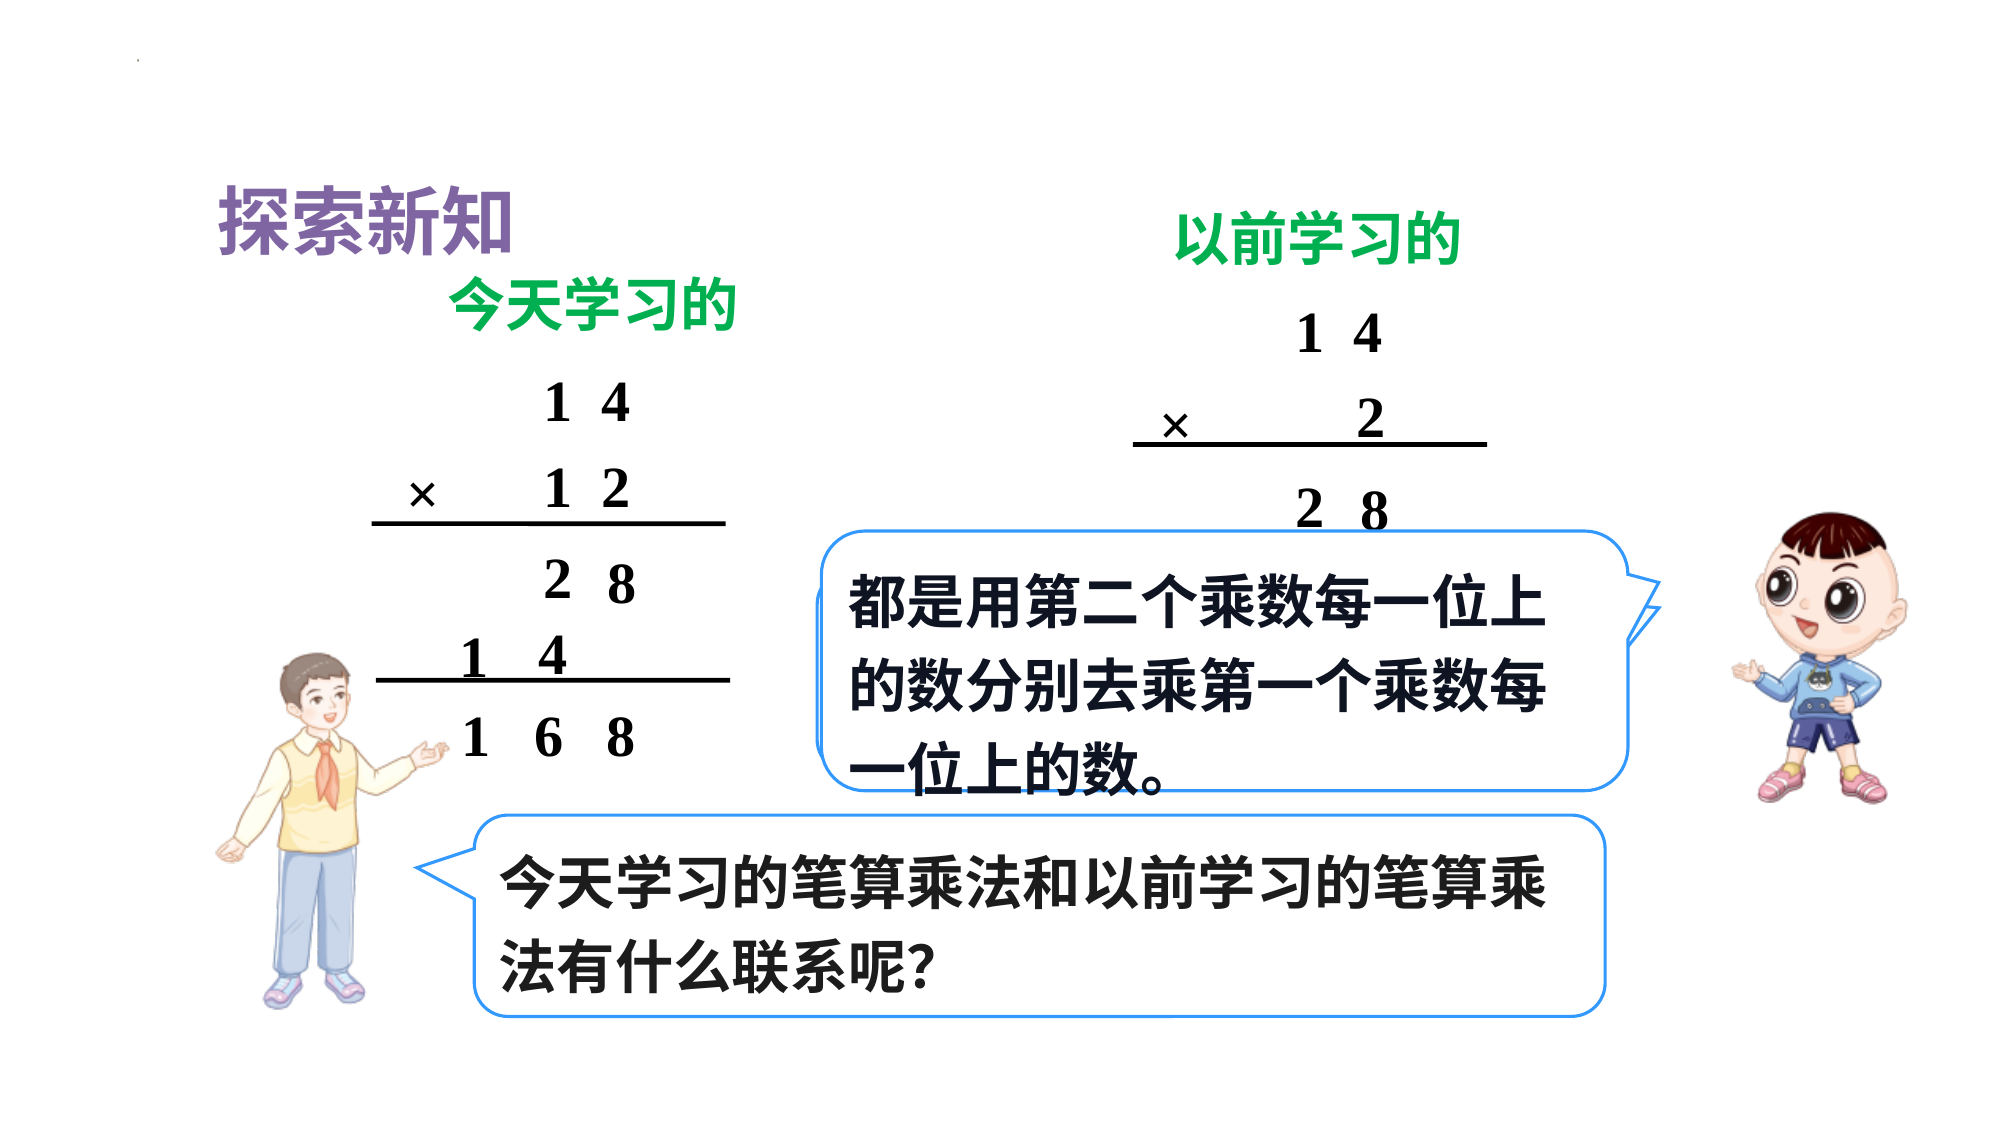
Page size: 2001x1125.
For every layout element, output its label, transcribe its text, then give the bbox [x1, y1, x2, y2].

text_box 以前学习的 [1145, 182, 1551, 278]
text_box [1132, 272, 1518, 495]
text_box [371, 342, 856, 815]
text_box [821, 495, 1943, 814]
text_box 探索新知 [201, 167, 541, 272]
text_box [202, 639, 1606, 1038]
text_box 今天学习的 [390, 247, 796, 342]
